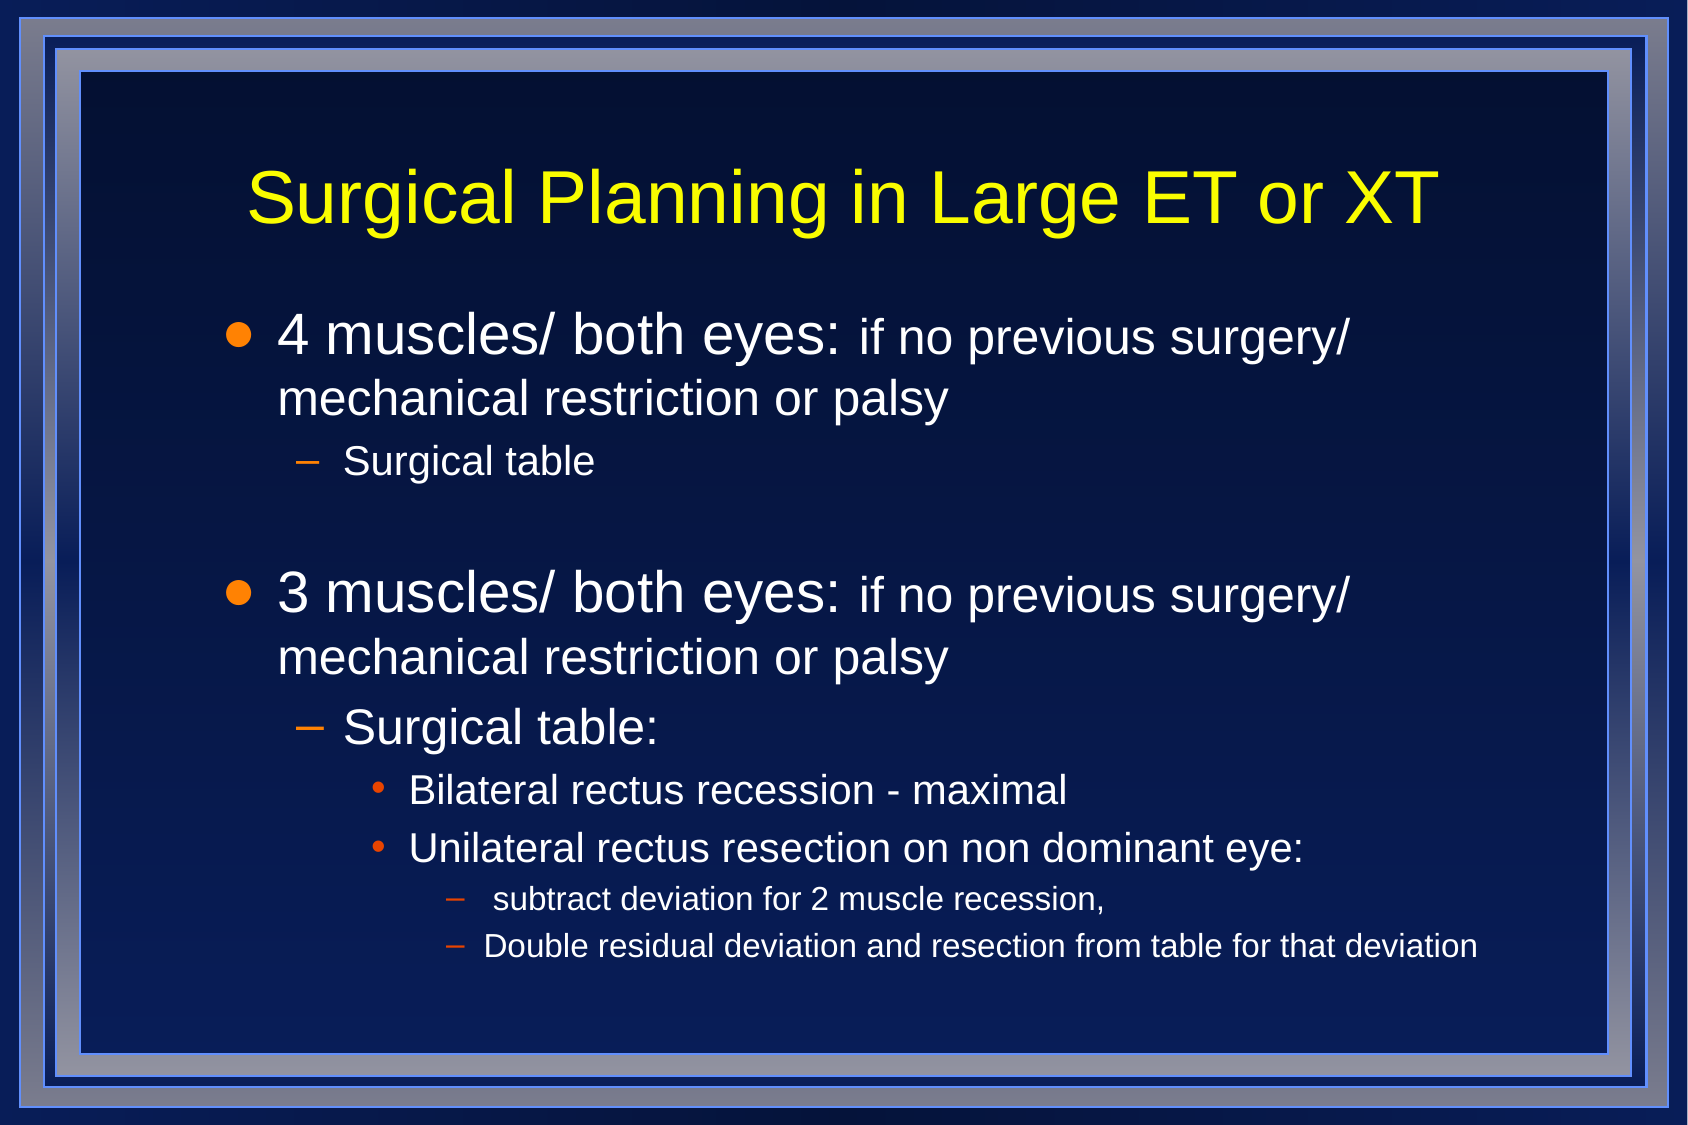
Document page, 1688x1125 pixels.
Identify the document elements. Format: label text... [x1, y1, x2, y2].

title Surgical Planning in Large ET or XT [206, 99, 1482, 288]
list 4 muscles/ both eyes: if no previous surgery/ mechanical restriction or palsy Surgical table 3 muscles/ both eyes: if no previous surgery/ mechanical restriction or palsy Surgical table: Bilateral rectus recession - maximal Unilateral rectus resection on non dominant eye: subtract deviation for 2 muscle recession, Double residual deviation and resection from table for that deviation [206, 288, 1544, 1014]
